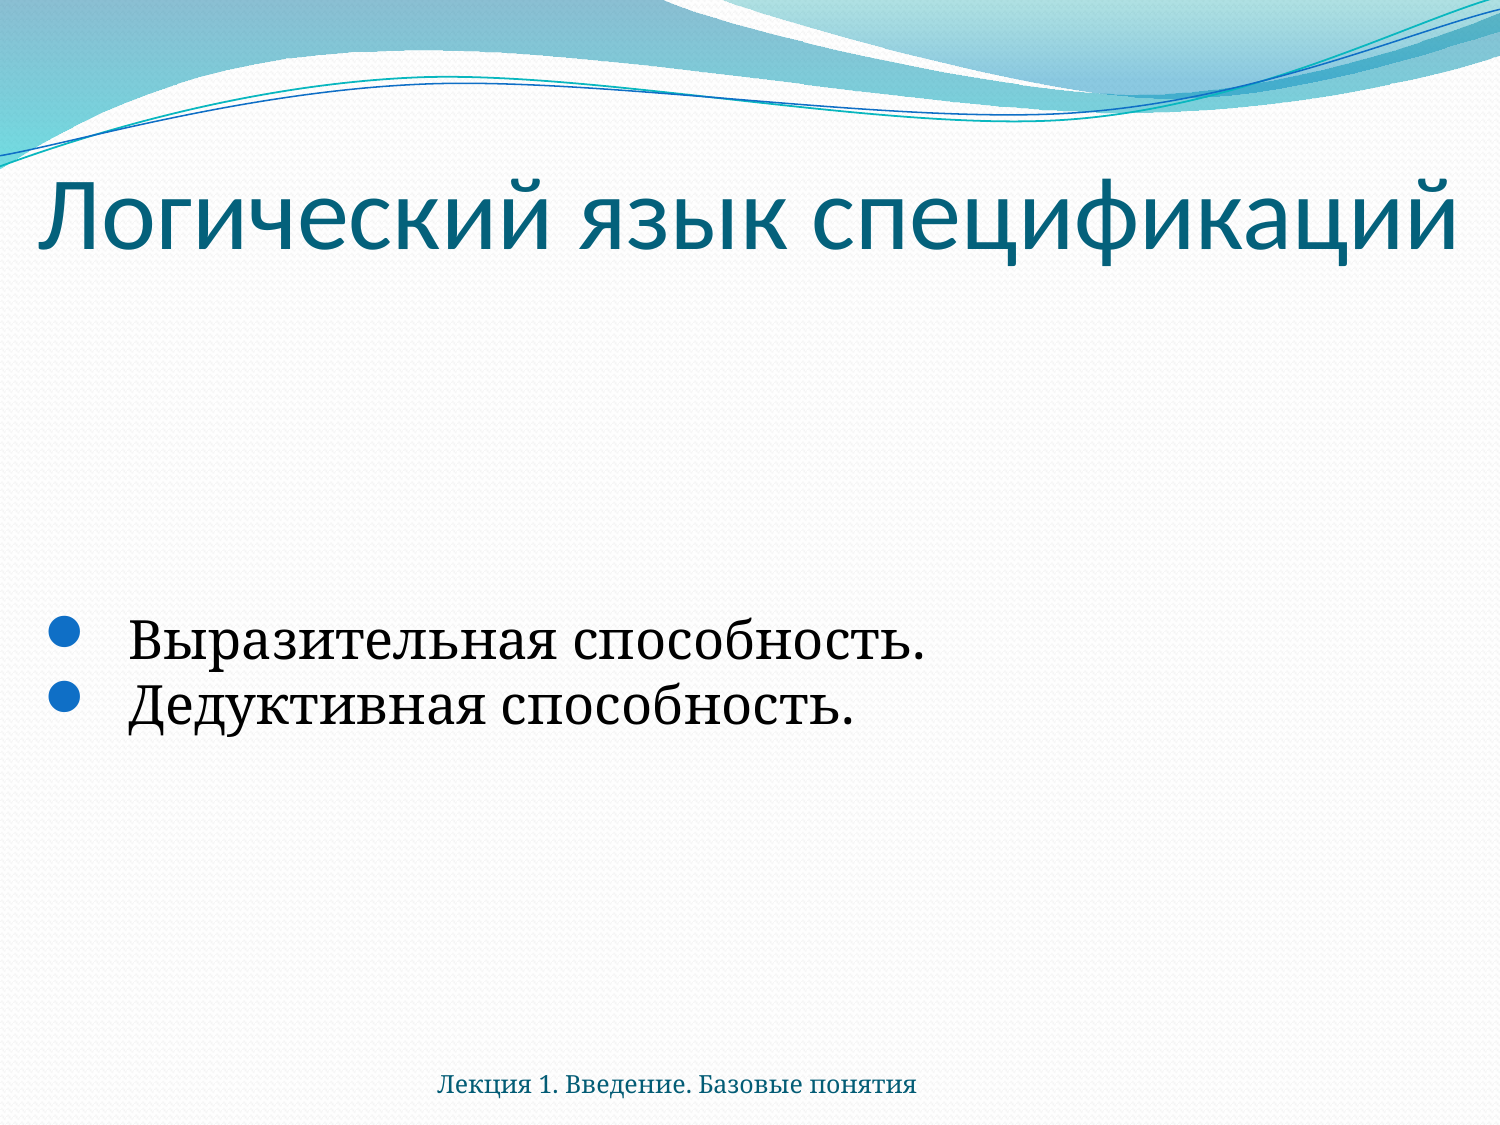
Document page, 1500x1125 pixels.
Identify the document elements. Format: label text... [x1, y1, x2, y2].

title Логический язык спецификаций [29, 83, 1471, 270]
list Выразительная способность. Дедуктивная способность. [29, 270, 1471, 1071]
footer Лекция 1. Введение. Базовые понятия [437, 1042, 988, 1103]
